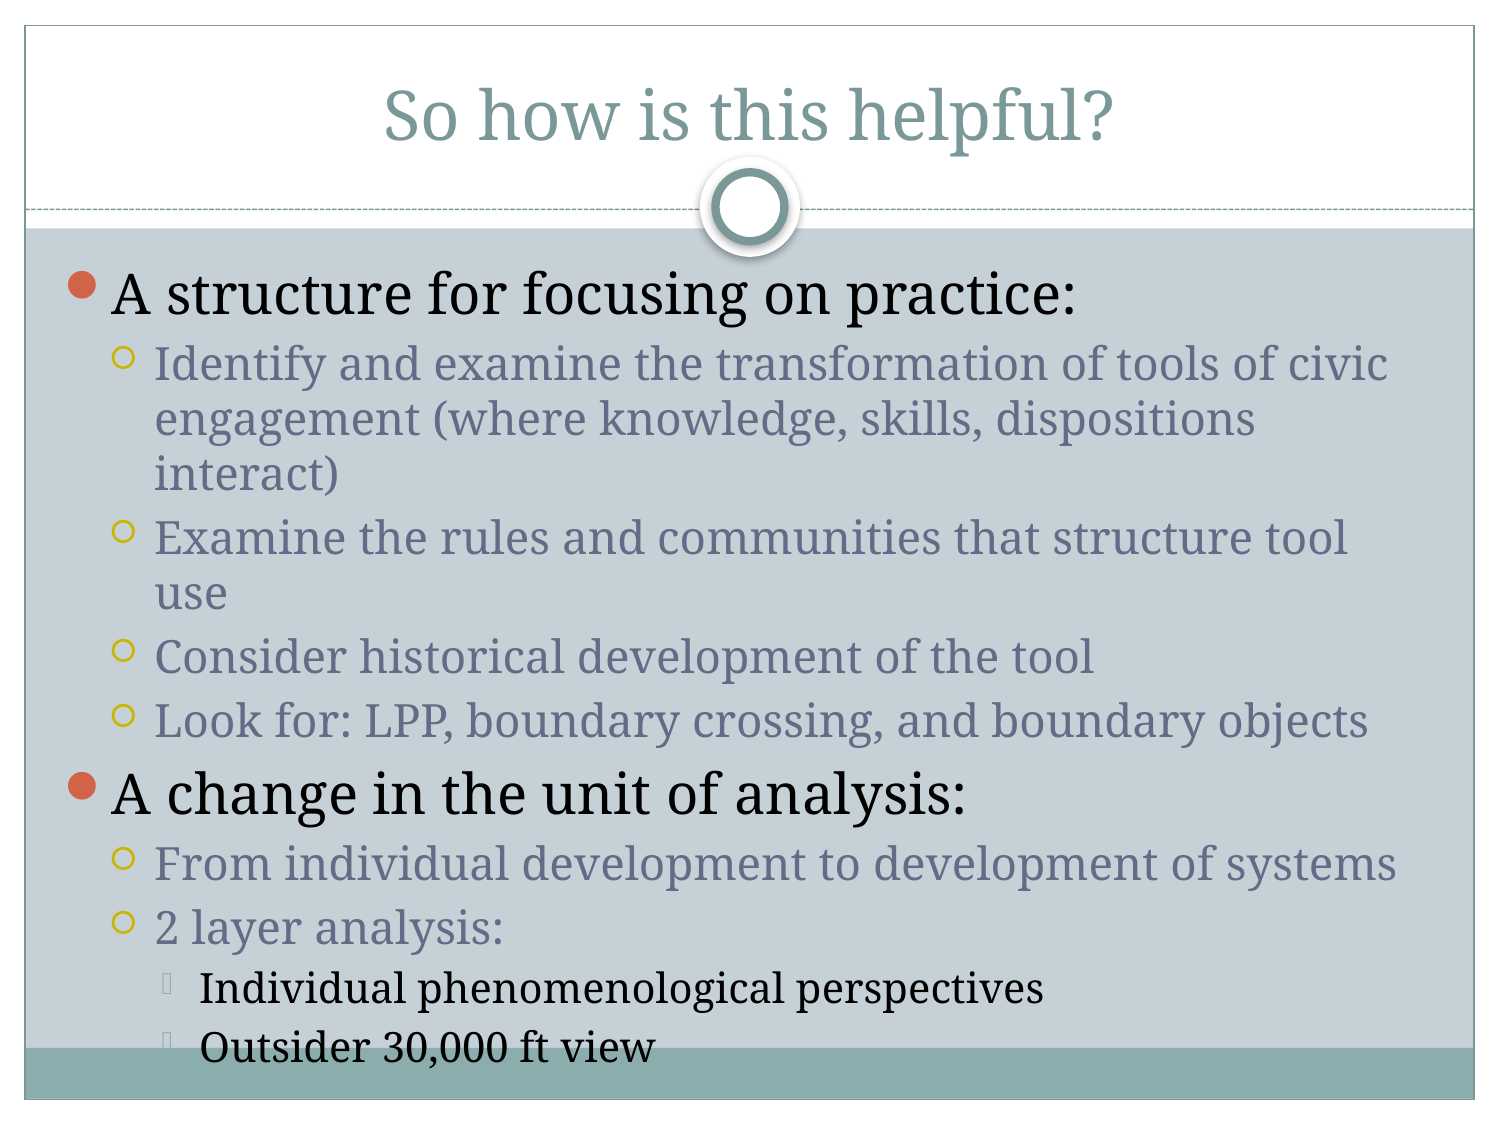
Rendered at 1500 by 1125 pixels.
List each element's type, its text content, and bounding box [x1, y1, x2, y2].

list A structure for focusing on practice: Identify and examine the transformation of tools of civic engagement (where knowledge, skills, dispositions interact) Examine the rules and communities that structure tool use Consider historical development of the tool Look for: LPP, boundary crossing, and boundary objects A change in the unit of analysis: From individual development to development of systems 2 layer analysis: Individual phenomenological perspectives Outsider 30,000 ft view [49, 250, 1445, 1001]
title So how is this helpful? [49, 37, 1450, 162]
